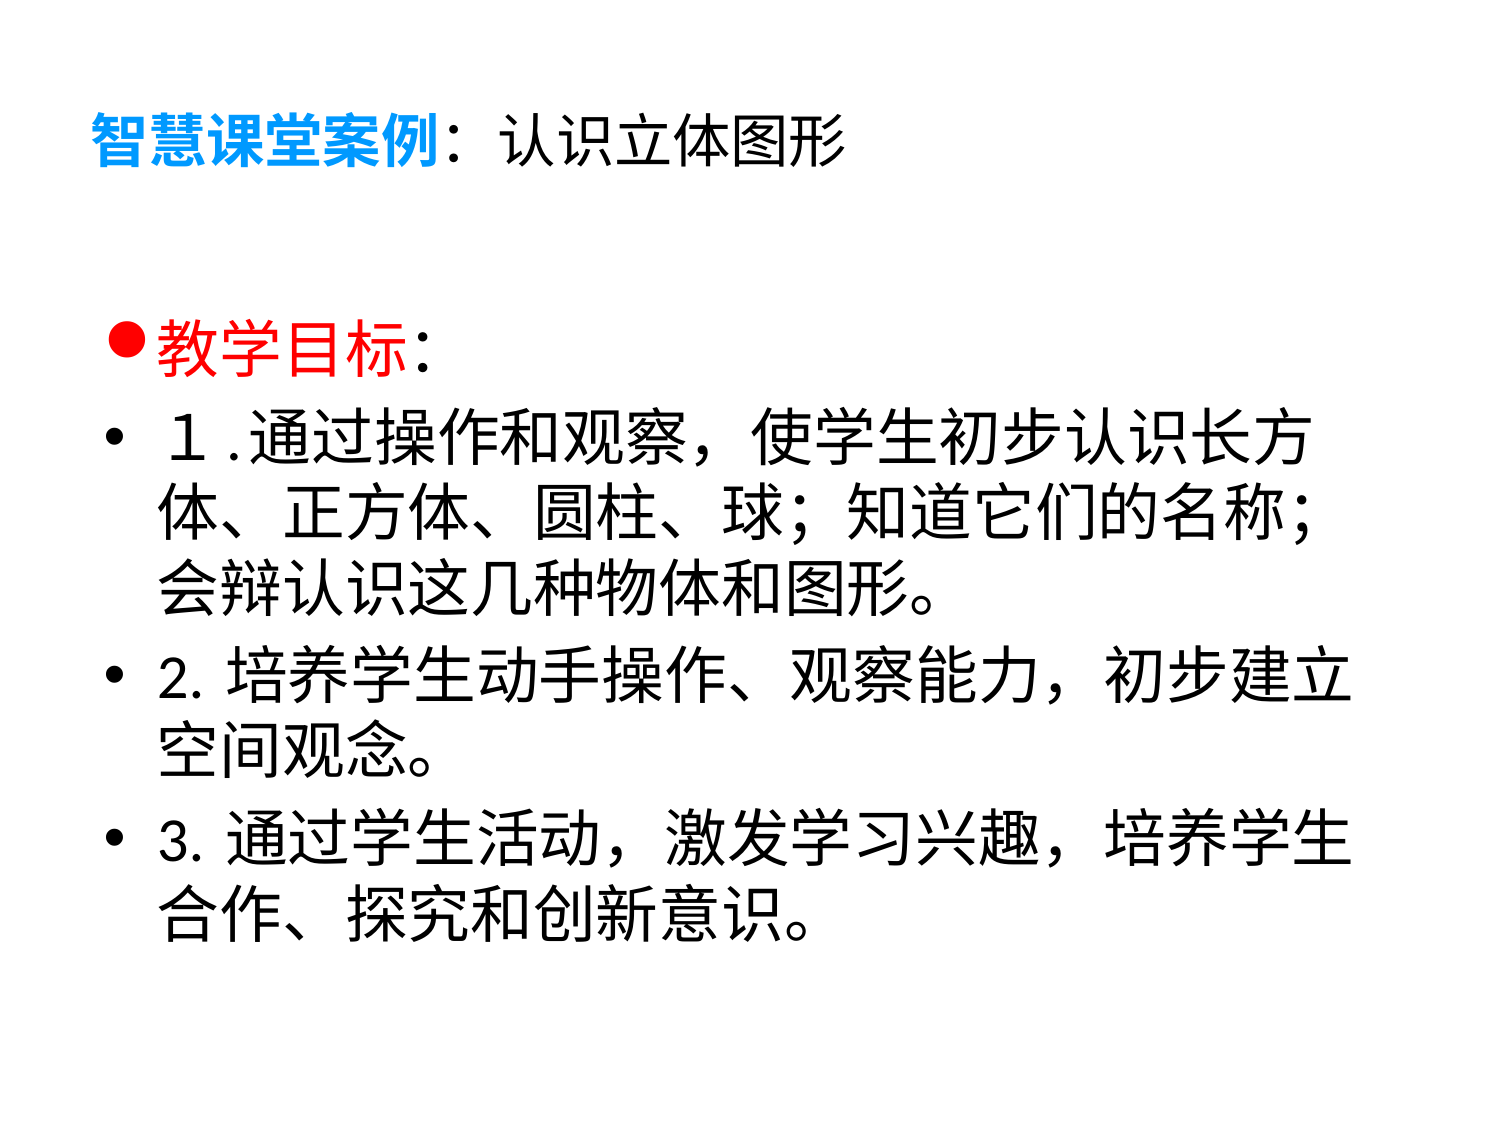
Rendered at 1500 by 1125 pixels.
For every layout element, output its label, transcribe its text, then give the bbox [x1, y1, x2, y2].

title 智慧课堂案例：认识立体图形 [75, 45, 1425, 233]
list 教学目标： １.通过操作和观察，使学生初步认识长方体、正方体、圆柱、球；知道它们的名称；会辩认识这几种物体和图形。 2. 培养学生动手操作、观察能力，初步建立空间观念。 3. 通过学生活动，激发学习兴趣，培养学生合作、探究和创新意识。 [88, 302, 1372, 961]
